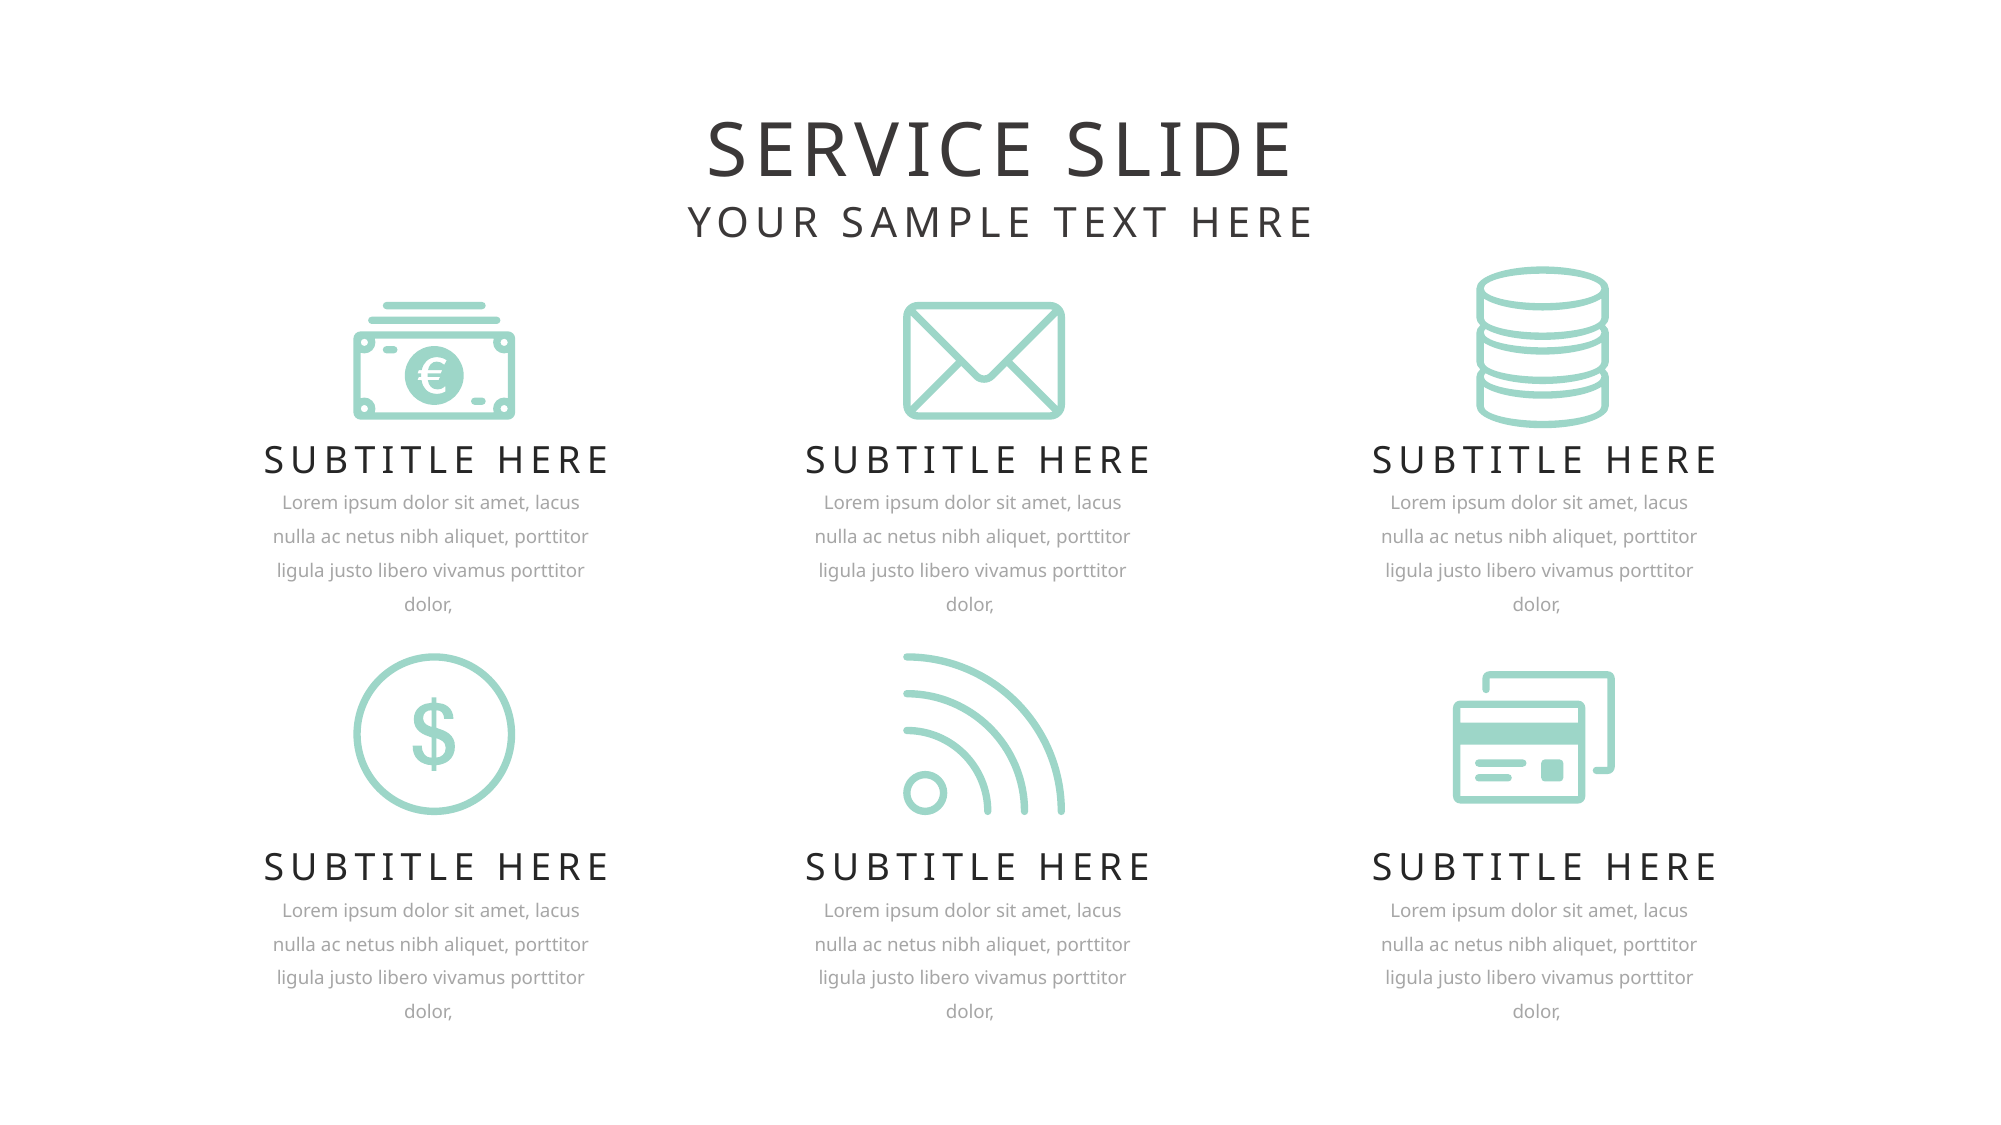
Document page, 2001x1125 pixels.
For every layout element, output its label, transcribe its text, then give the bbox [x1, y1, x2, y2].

text_box [903, 301, 1066, 420]
text_box Lorem ipsum dolor sit amet, lacus nulla ac netus nibh aliquet, porttitor ligula justo libero vivamus porttitor dolor, [255, 880, 607, 1030]
text_box Lorem ipsum dolor sit amet, lacus nulla ac netus nibh aliquet, porttitor ligula justo libero vivamus porttitor dolor, [796, 472, 1149, 623]
text_box [1482, 671, 1615, 775]
text_box YOUR SAMPLE TEXT HERE [672, 187, 1328, 253]
text_box Lorem ipsum dolor sit amet, lacus nulla ac netus nibh aliquet, porttitor ligula justo libero vivamus porttitor dolor, [1363, 472, 1715, 623]
text_box SUBTITLE HERE [790, 835, 1165, 896]
text_box SUBTITLE HERE [248, 428, 623, 488]
text_box SUBTITLE HERE [790, 428, 1165, 488]
text_box Lorem ipsum dolor sit amet, lacus nulla ac netus nibh aliquet, porttitor ligula justo libero vivamus porttitor dolor, [1363, 880, 1715, 1030]
text_box [903, 653, 1066, 816]
text_box [1476, 266, 1609, 428]
text_box [353, 331, 516, 420]
text_box Lorem ipsum dolor sit amet, lacus nulla ac netus nibh aliquet, porttitor ligula justo libero vivamus porttitor dolor, [796, 880, 1149, 1030]
text_box Lorem ipsum dolor sit amet, lacus nulla ac netus nibh aliquet, porttitor ligula justo libero vivamus porttitor dolor, [255, 472, 607, 623]
text_box [1452, 700, 1586, 804]
text_box SUBTITLE HERE [1357, 835, 1732, 896]
text_box [353, 653, 516, 816]
text_box [368, 316, 501, 324]
text_box SERVICE SLIDE [691, 93, 1309, 187]
text_box SUBTITLE HERE [248, 835, 623, 896]
text_box SUBTITLE HERE [1357, 428, 1732, 488]
text_box [382, 301, 486, 310]
